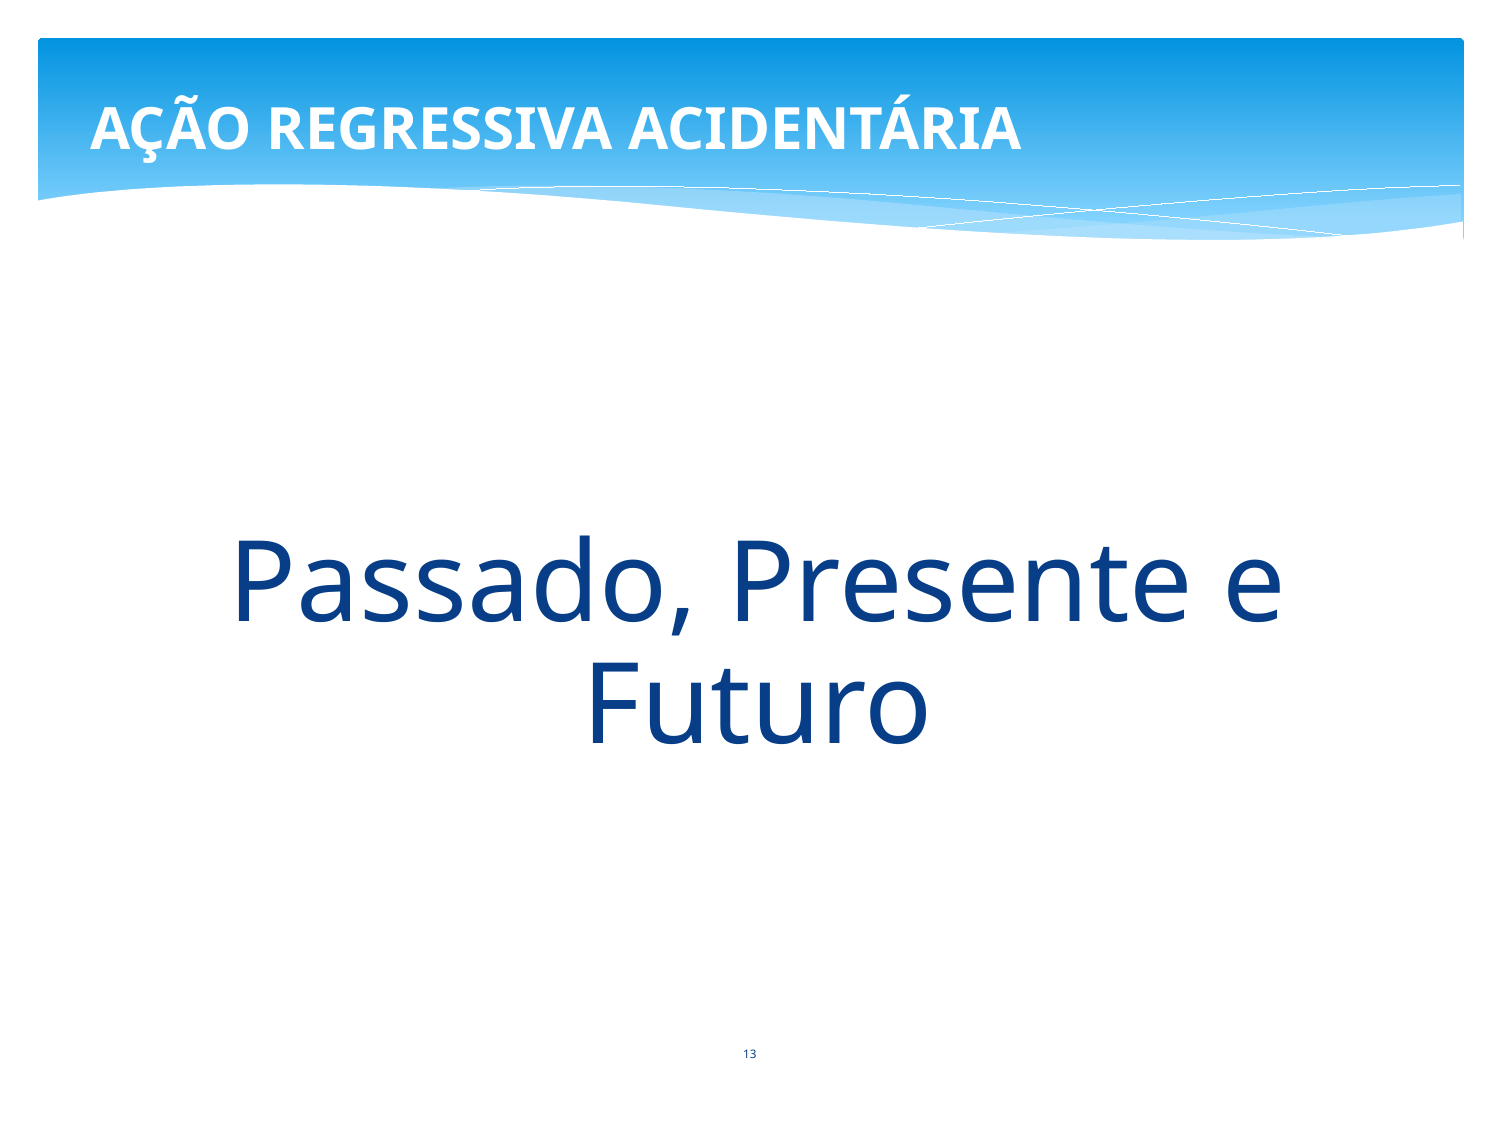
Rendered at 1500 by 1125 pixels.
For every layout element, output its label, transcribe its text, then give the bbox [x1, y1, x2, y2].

slide_number 13 [654, 1025, 846, 1086]
title AÇÃO REGRESSIVA ACIDENTÁRIA [75, 55, 1425, 197]
list Passado, Presente e Futuro [29, 236, 1471, 1028]
